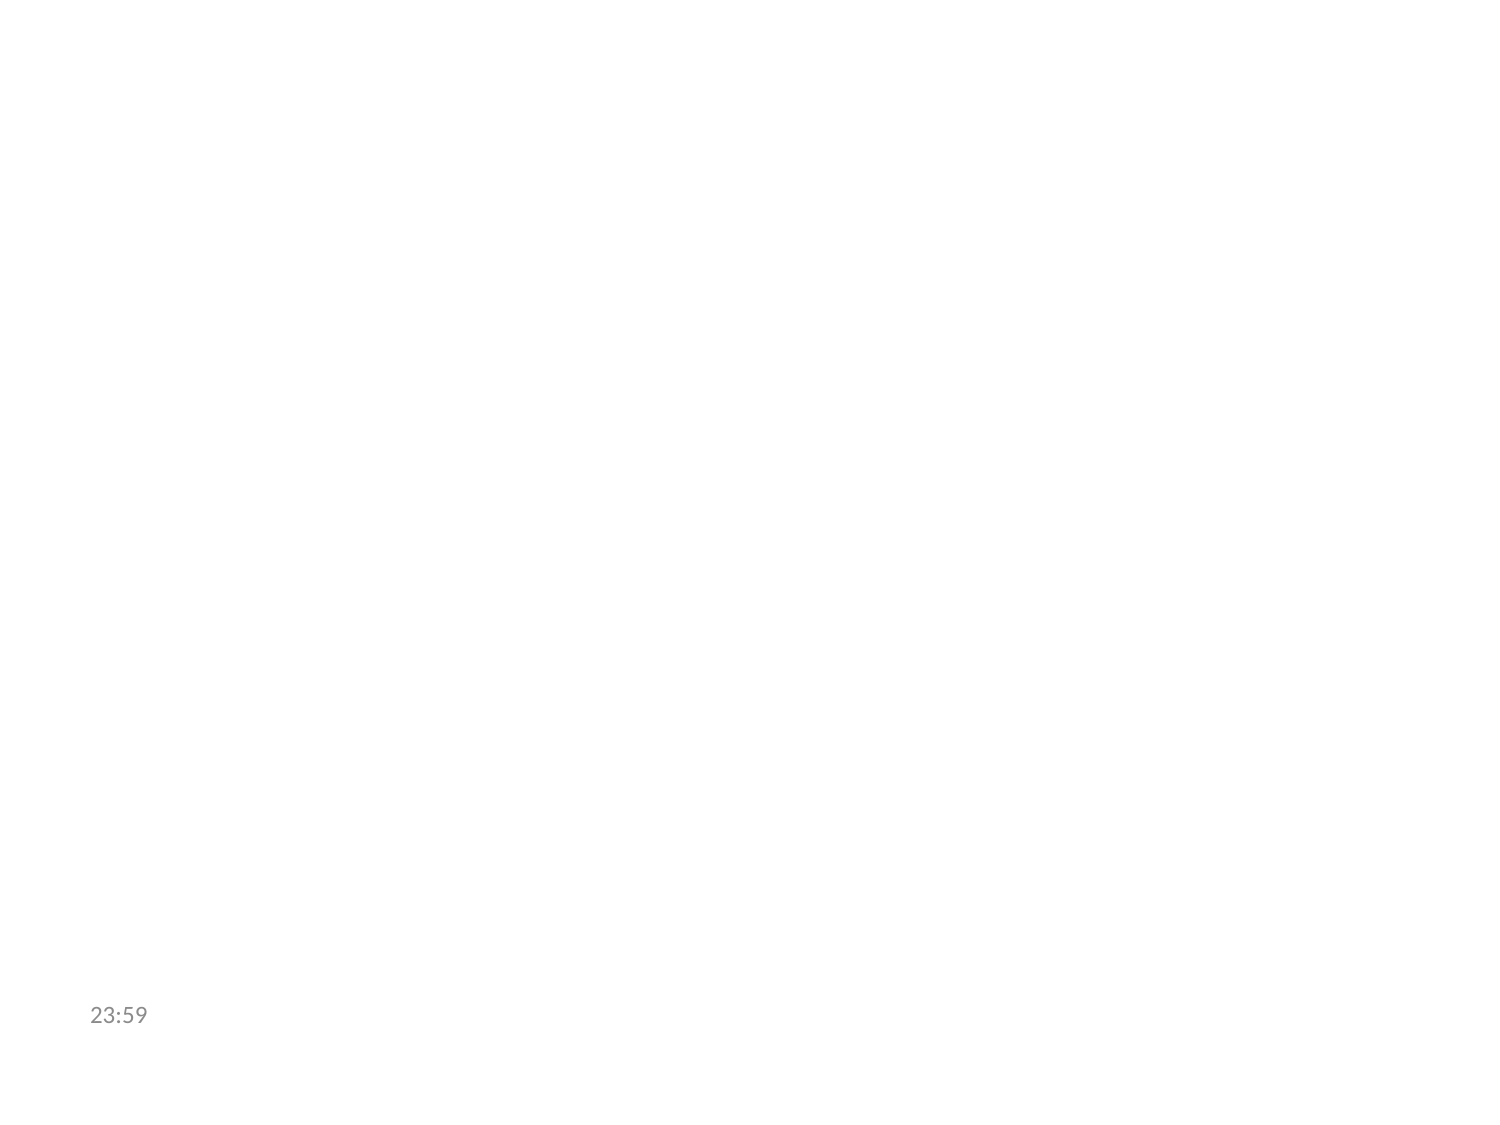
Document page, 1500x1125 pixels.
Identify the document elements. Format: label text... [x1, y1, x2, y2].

text_box 15:35 [75, 983, 425, 1044]
